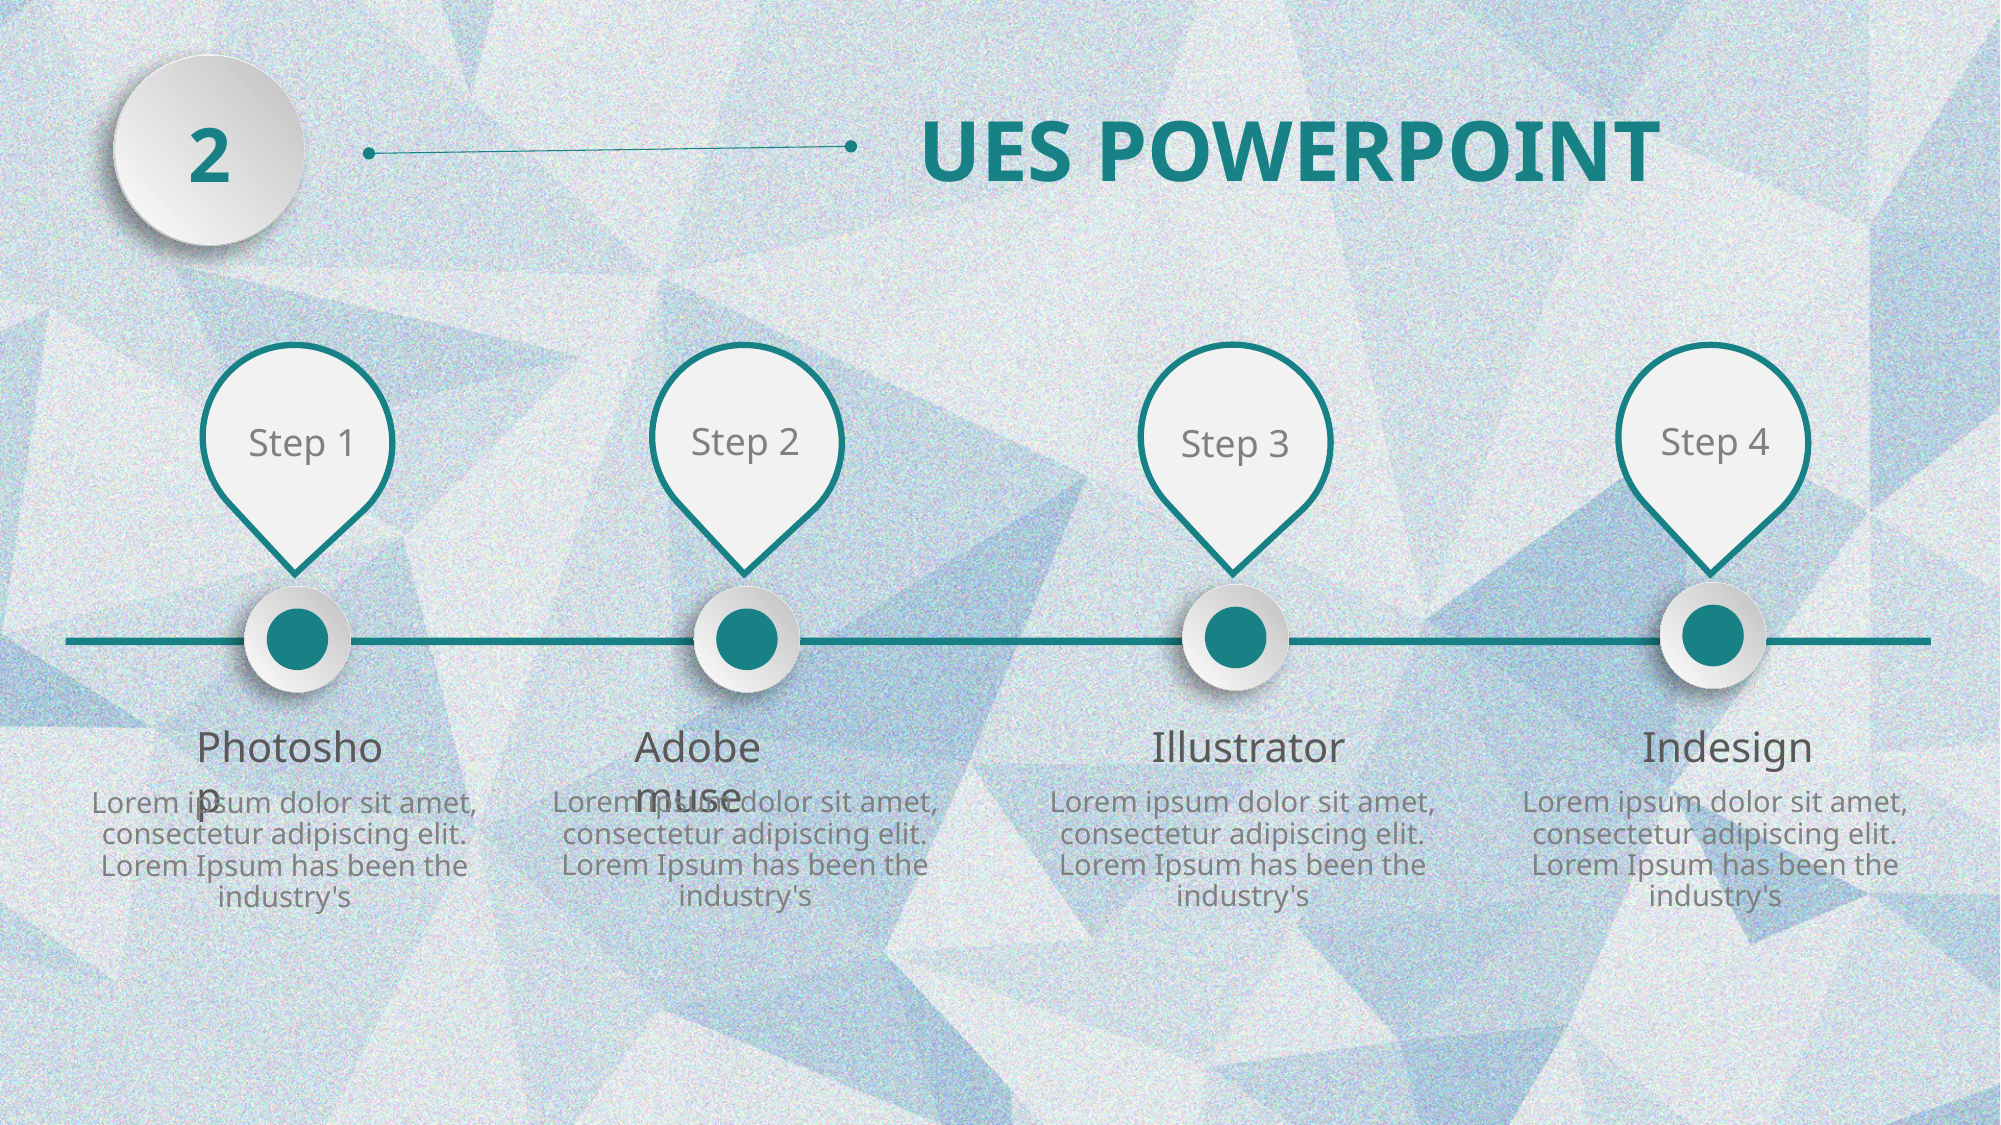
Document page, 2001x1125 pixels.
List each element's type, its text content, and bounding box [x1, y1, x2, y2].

text_box Lorem ipsum dolor sit amet, consectetur adipiscing elit. Lorem Ipsum has been the industry's [1025, 780, 1461, 900]
text_box Step 2 [676, 410, 816, 471]
text_box [651, 343, 843, 576]
text_box [65, 637, 222, 646]
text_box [693, 586, 800, 693]
text_box Lorem ipsum dolor sit amet, consectetur adipiscing elit. Lorem Ipsum has been the industry's [527, 780, 963, 900]
text_box Adobe muse [619, 713, 872, 780]
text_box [368, 146, 851, 154]
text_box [1660, 582, 1767, 689]
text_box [1182, 584, 1289, 691]
text_box Step 1 [233, 411, 373, 472]
text_box [201, 343, 394, 576]
text_box [1771, 637, 1932, 646]
text_box [1139, 343, 1332, 576]
text_box Illustrator [1137, 713, 1370, 779]
text_box Indesign [1627, 713, 1861, 778]
text_box [1292, 637, 1637, 646]
text_box Step 3 [1166, 412, 1306, 472]
text_box UES POWERPOINT [903, 90, 1678, 206]
text_box Step 4 [1645, 410, 1785, 471]
text_box Lorem ipsum dolor sit amet, consectetur adipiscing elit. Lorem Ipsum has been the industry's [66, 780, 503, 901]
picture [0, 0, 2001, 1125]
text_box Photoshop [181, 713, 414, 780]
text_box 2 [305, 100, 310, 205]
text_box [1617, 343, 1810, 576]
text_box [113, 54, 305, 246]
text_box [244, 586, 351, 693]
text_box [355, 637, 672, 646]
text_box [805, 637, 1159, 646]
text_box Lorem ipsum dolor sit amet, consectetur adipiscing elit. Lorem Ipsum has been the industry's [1497, 780, 1933, 900]
